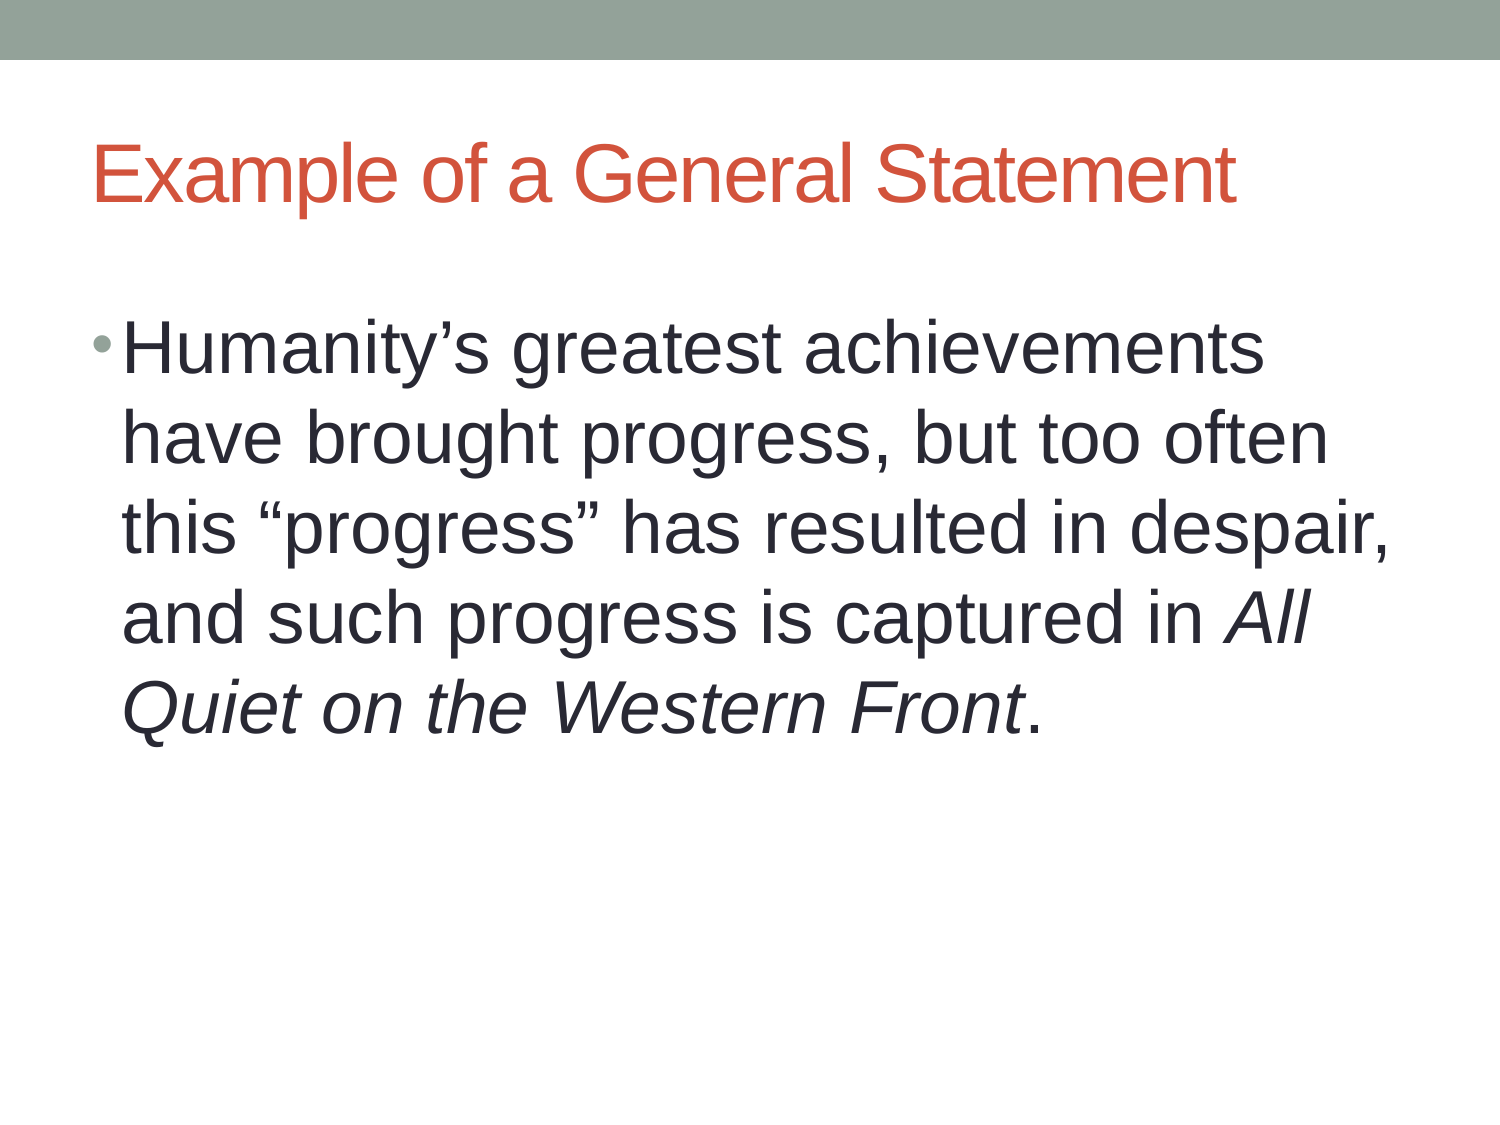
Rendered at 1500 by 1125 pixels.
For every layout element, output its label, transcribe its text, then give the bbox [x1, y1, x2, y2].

list Humanity’s greatest achievements have brought progress, but too often this “progress” has resulted in despair, and such progress is captured in All Quiet on the Western Front. [76, 290, 1427, 1091]
title Example of a General Statement [75, 87, 1425, 250]
